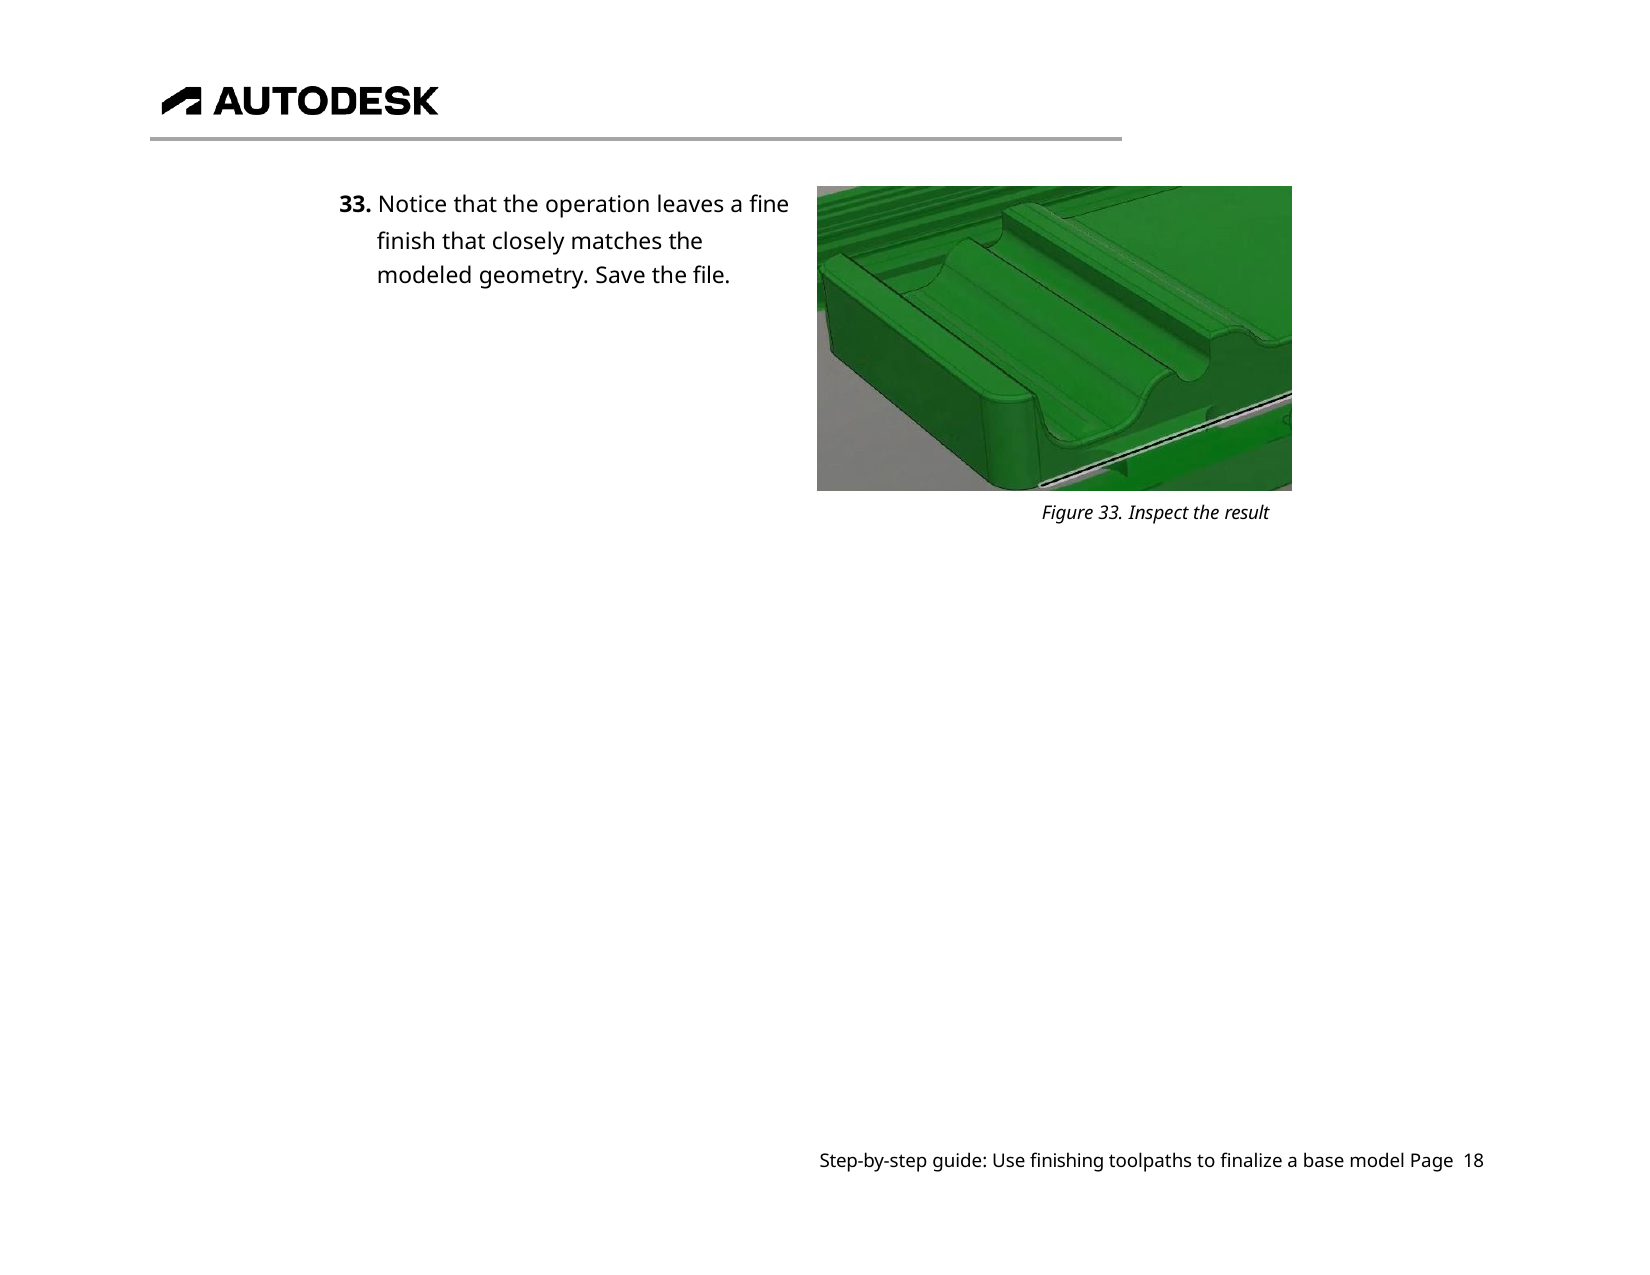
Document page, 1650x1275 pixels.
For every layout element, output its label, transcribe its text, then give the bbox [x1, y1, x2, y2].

picture [817, 186, 1293, 491]
table_header 33. Notice that the operation leaves a fine finish that closely matches the modeled geometry. Save the file. [334, 187, 805, 536]
picture [161, 86, 439, 115]
slide_number Step-by-step guide: Use finishing toolpaths to finalize a base model Page 10 [817, 1145, 1509, 1275]
table_header Figure 33. Inspect the result [805, 187, 1297, 536]
